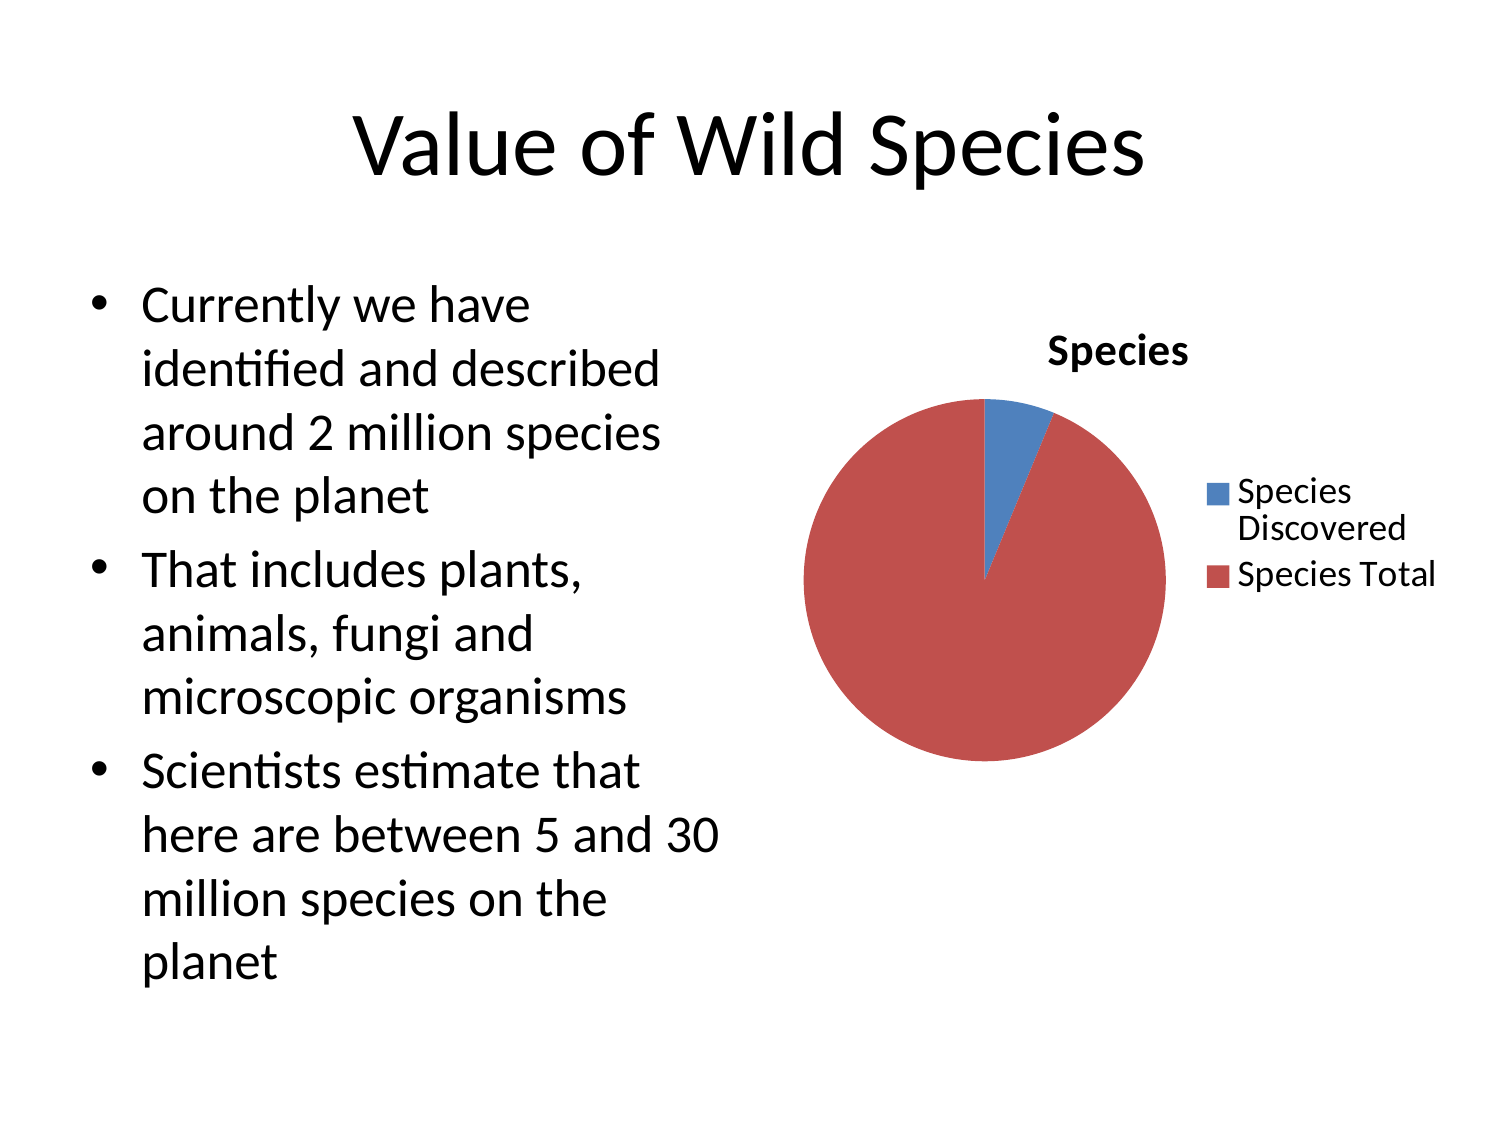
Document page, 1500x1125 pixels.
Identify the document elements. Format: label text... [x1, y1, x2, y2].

chart [774, 299, 1463, 772]
title Value of Wild Species [75, 45, 1425, 233]
list Currently we have identified and described around 2 million species on the planet That includes plants, animals, fungi and microscopic organisms Scientists estimate that here are between 5 and 30 million species on the planet [75, 262, 738, 1005]
